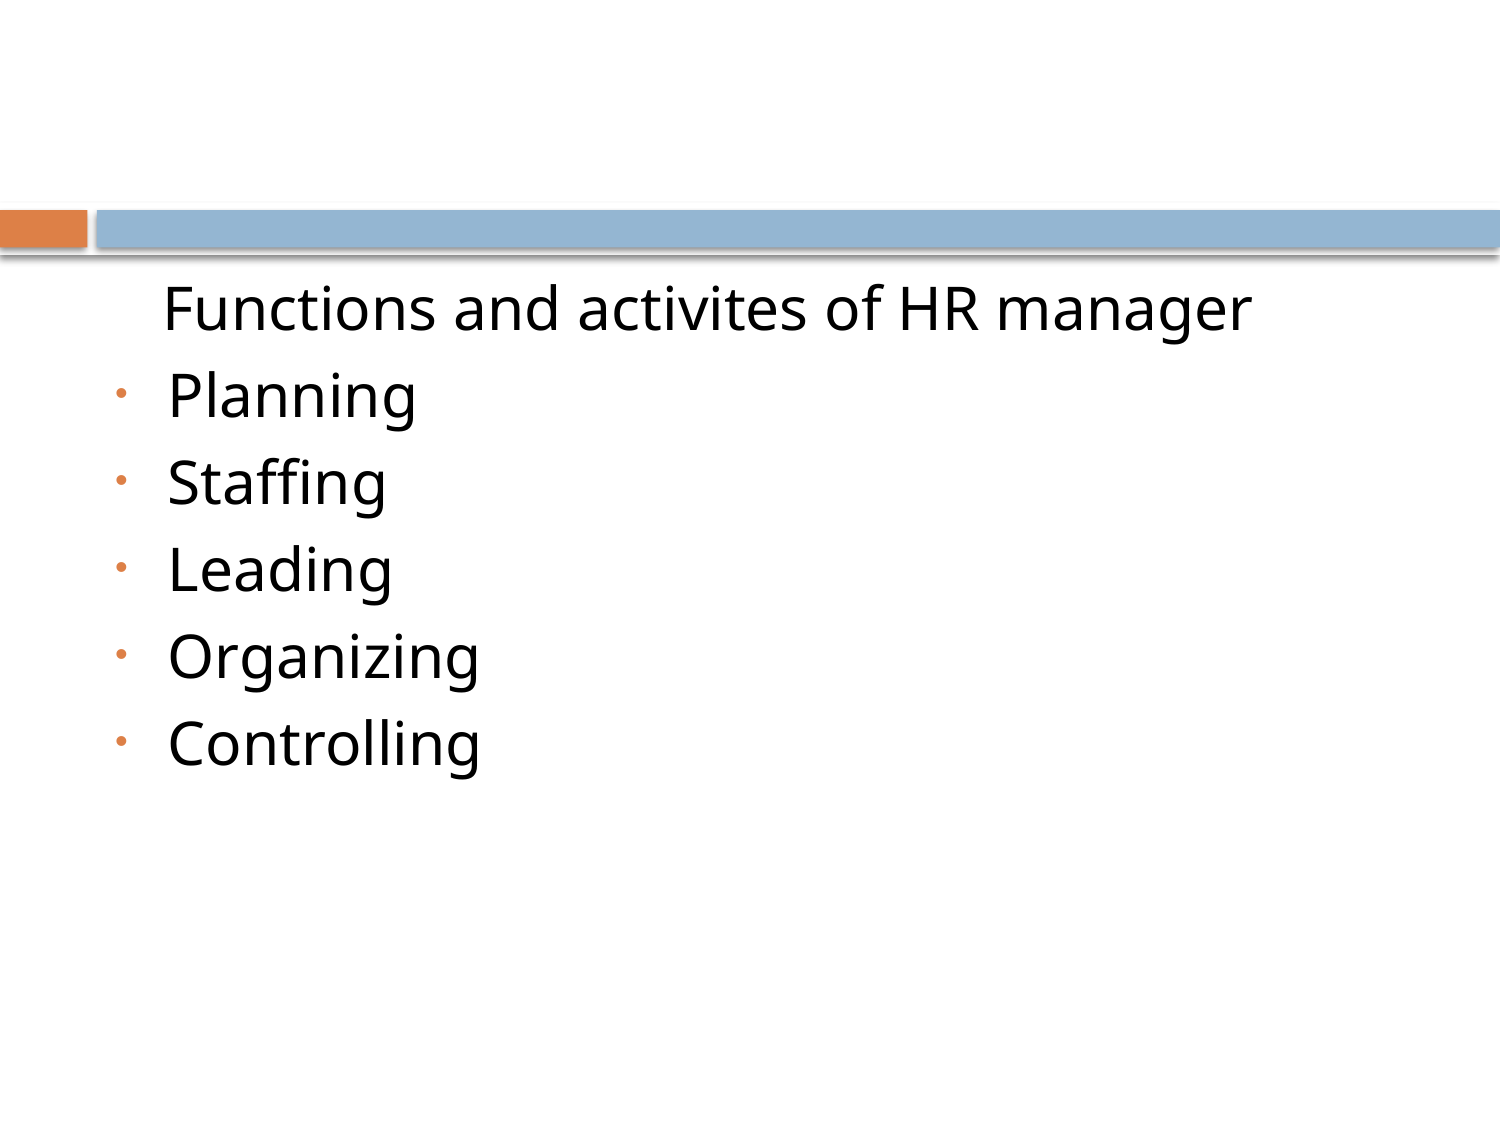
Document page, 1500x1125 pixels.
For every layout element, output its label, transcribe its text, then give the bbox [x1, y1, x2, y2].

list Functions and activites of HR manager Planning Staffing Leading Organizing Controlling [100, 262, 1438, 1000]
